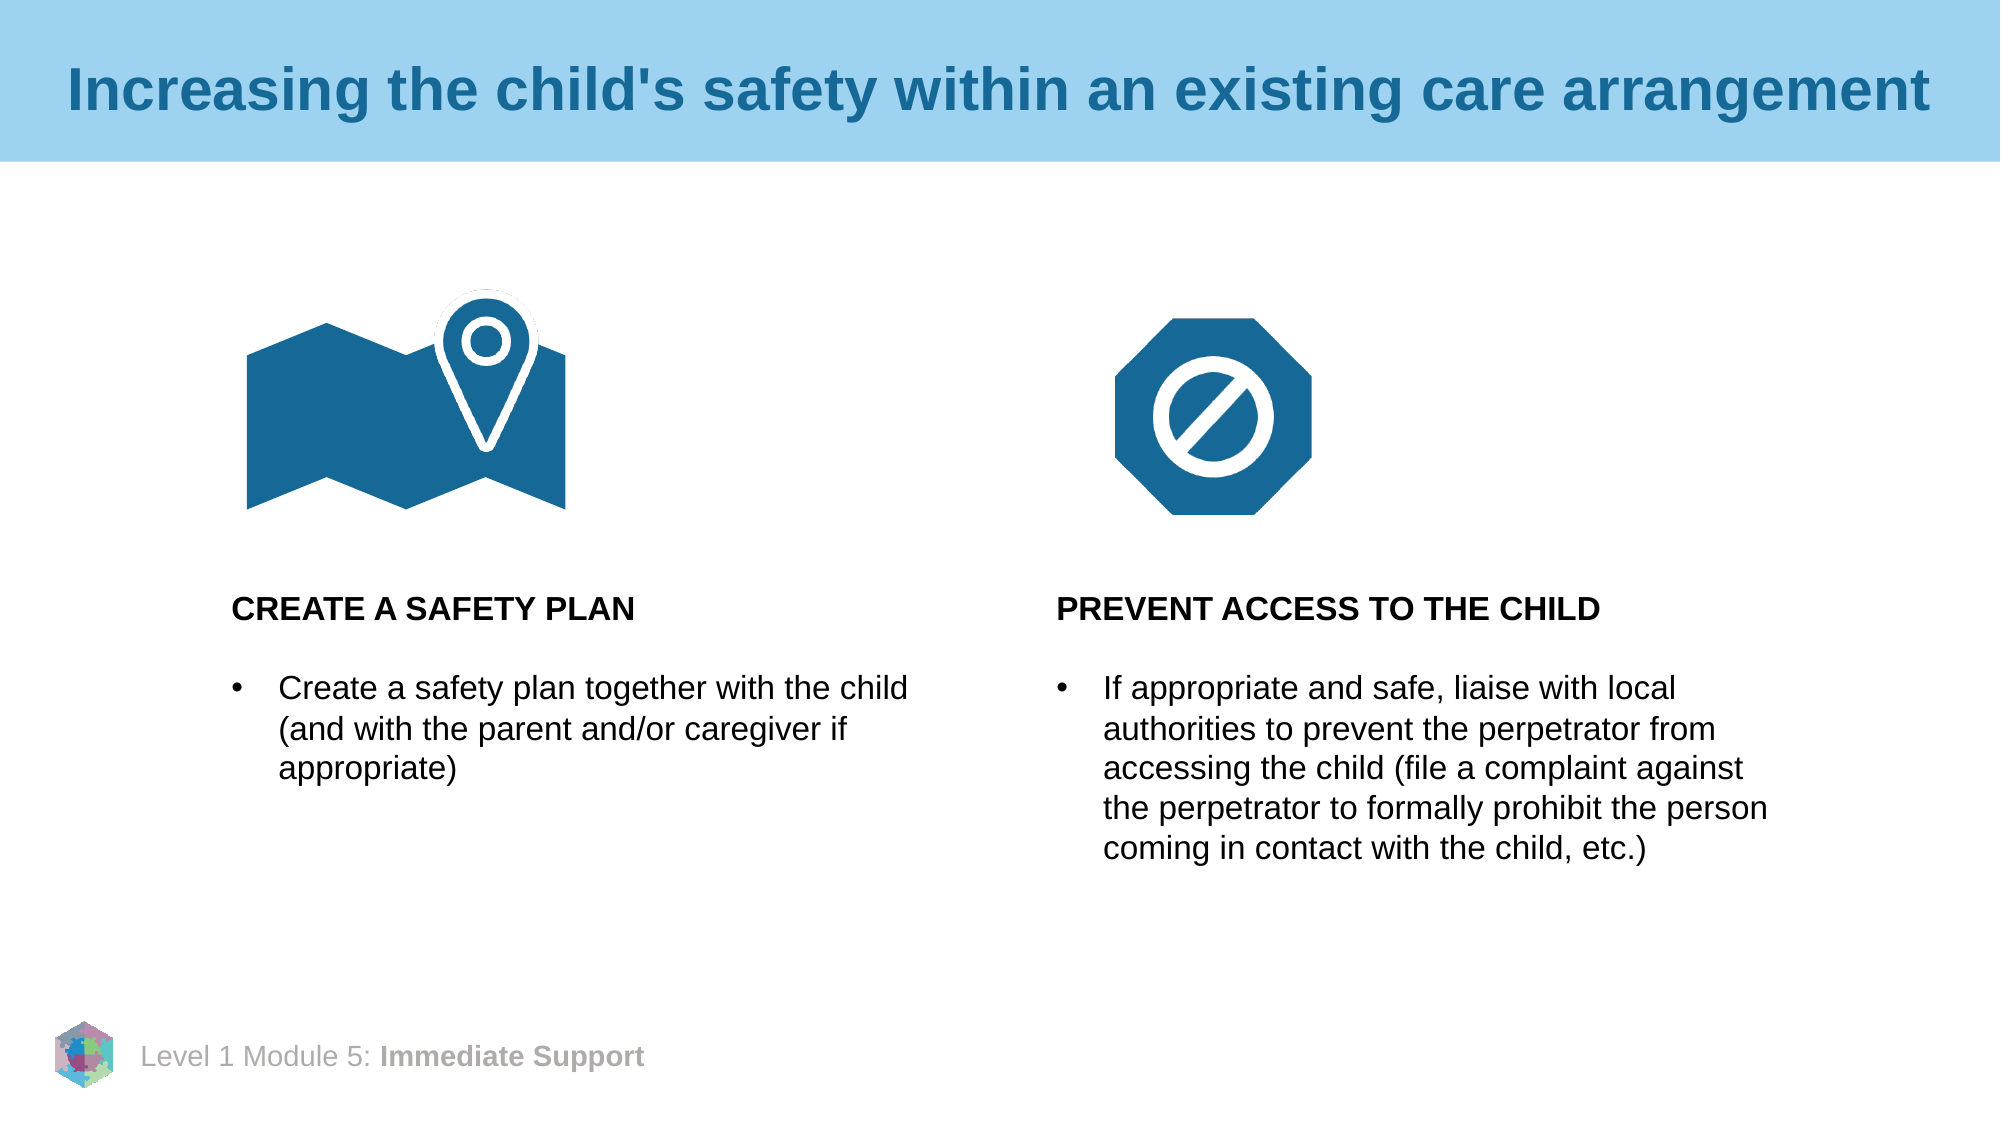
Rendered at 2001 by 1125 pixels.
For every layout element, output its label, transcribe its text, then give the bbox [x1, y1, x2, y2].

picture [1083, 287, 1343, 546]
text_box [246, 322, 566, 510]
text_box PREVENT ACCESS TO THE CHILD If appropriate and safe, liaise with local authorities to prevent the perpetrator from accessing the child (file a complaint against the perpetrator to formally prohibit the person coming in contact with the child, etc.) [1041, 579, 1804, 874]
picture [377, 262, 595, 480]
title Increasing the child's safety within an existing care arrangement [51, 19, 1949, 163]
picture [55, 1021, 113, 1088]
text_box CREATE A SAFETY PLAN Create a safety plan together with the child (and with the parent and/or caregiver if appropriate) [216, 579, 926, 794]
